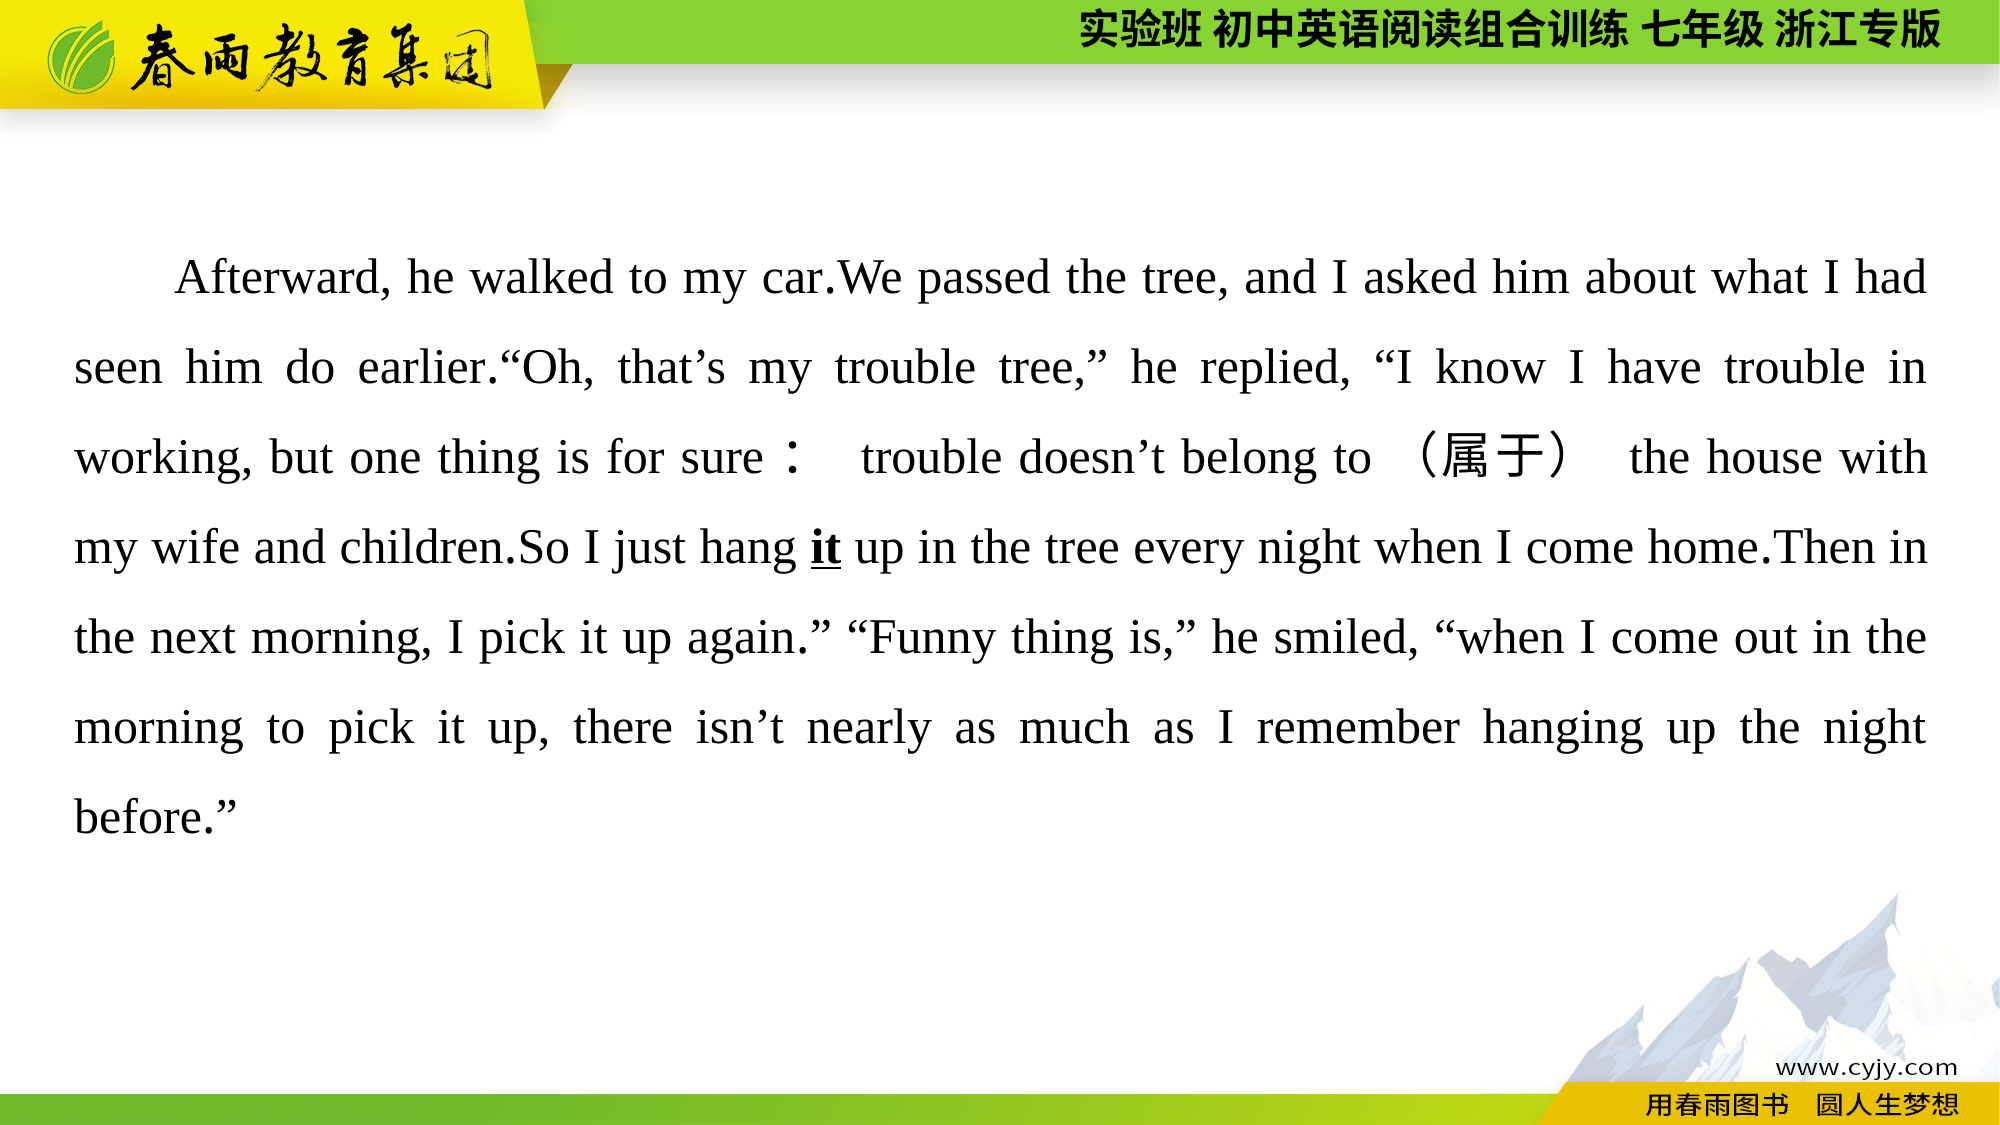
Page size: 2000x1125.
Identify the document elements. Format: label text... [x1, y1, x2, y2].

list Afterward, he walked to my car.We passed the tree, and I asked him about what I had seen him do earlier.“Oh, that’s my trouble tree,” he replied, “I know I have trouble in working, but one thing is for sure： trouble doesn’t belong to（属于） the house with my wife and children.So I just hang it up in the tree every night when I come home.Then in the next morning, I pick it up again.” “Funny thing is,” he smiled, “when I come out in the morning to pick it up, there isn’t nearly as much as I remember hanging up the night before.” [59, 206, 1944, 846]
picture [0, 0, 2000, 1125]
